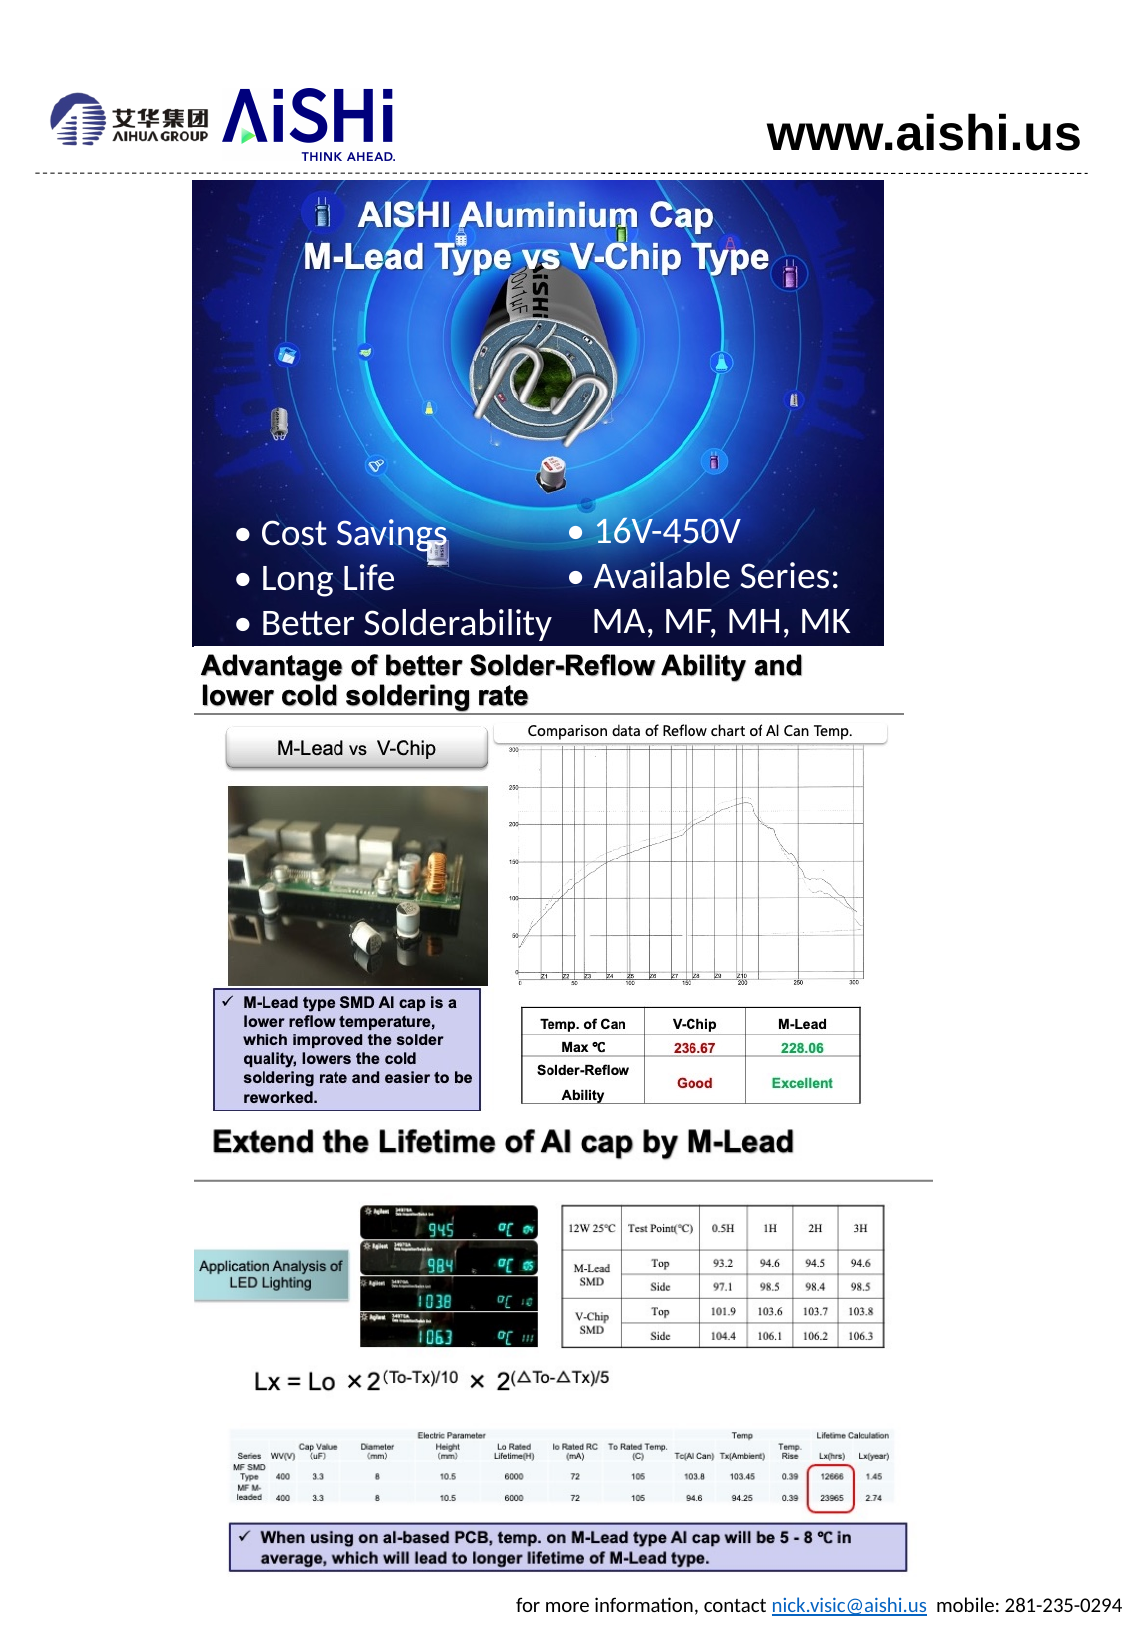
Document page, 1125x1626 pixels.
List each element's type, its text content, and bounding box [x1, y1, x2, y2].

text_box for more information, contact nick.visic@aishi.us mobile: 281-235-0294 [501, 1584, 1125, 1625]
text_box www.aishi.us [752, 93, 1125, 169]
picture [36, 80, 395, 161]
picture [192, 180, 933, 1577]
